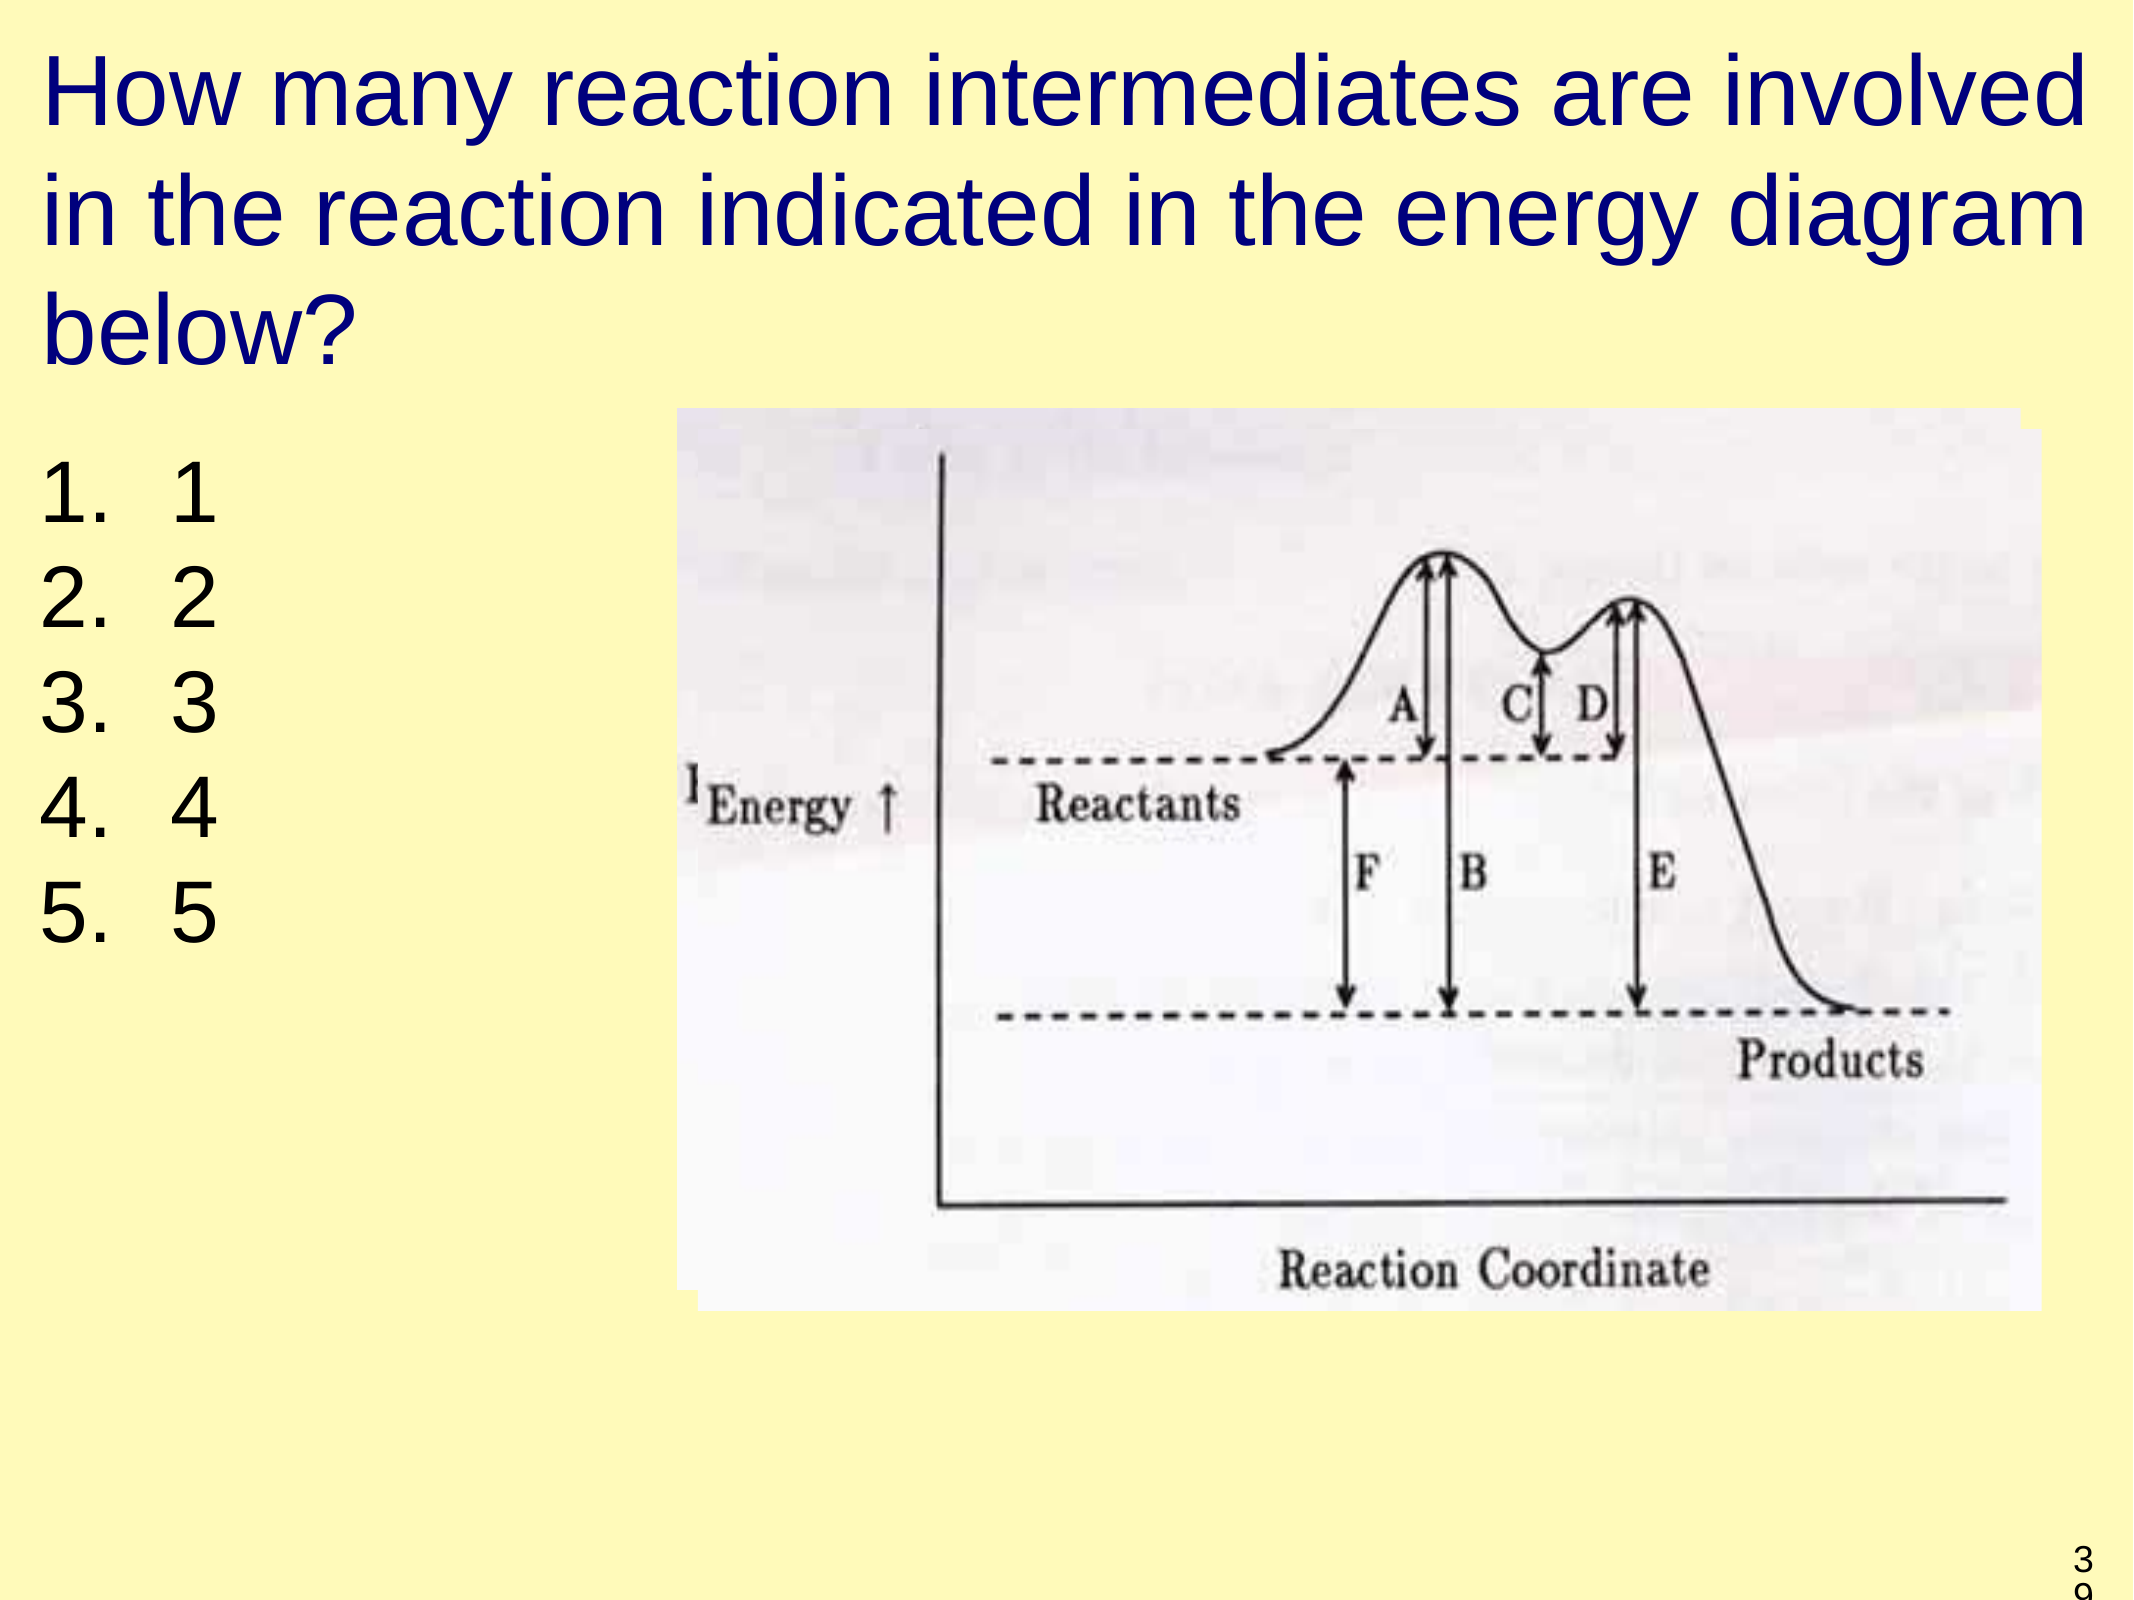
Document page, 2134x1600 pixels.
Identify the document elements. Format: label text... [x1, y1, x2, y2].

title How many reaction intermediates are involved in the reaction indicated in the energy diagram below? [32, 16, 2113, 416]
list 1 2 3 4 5 [30, 426, 2118, 1586]
picture [676, 408, 2042, 1311]
